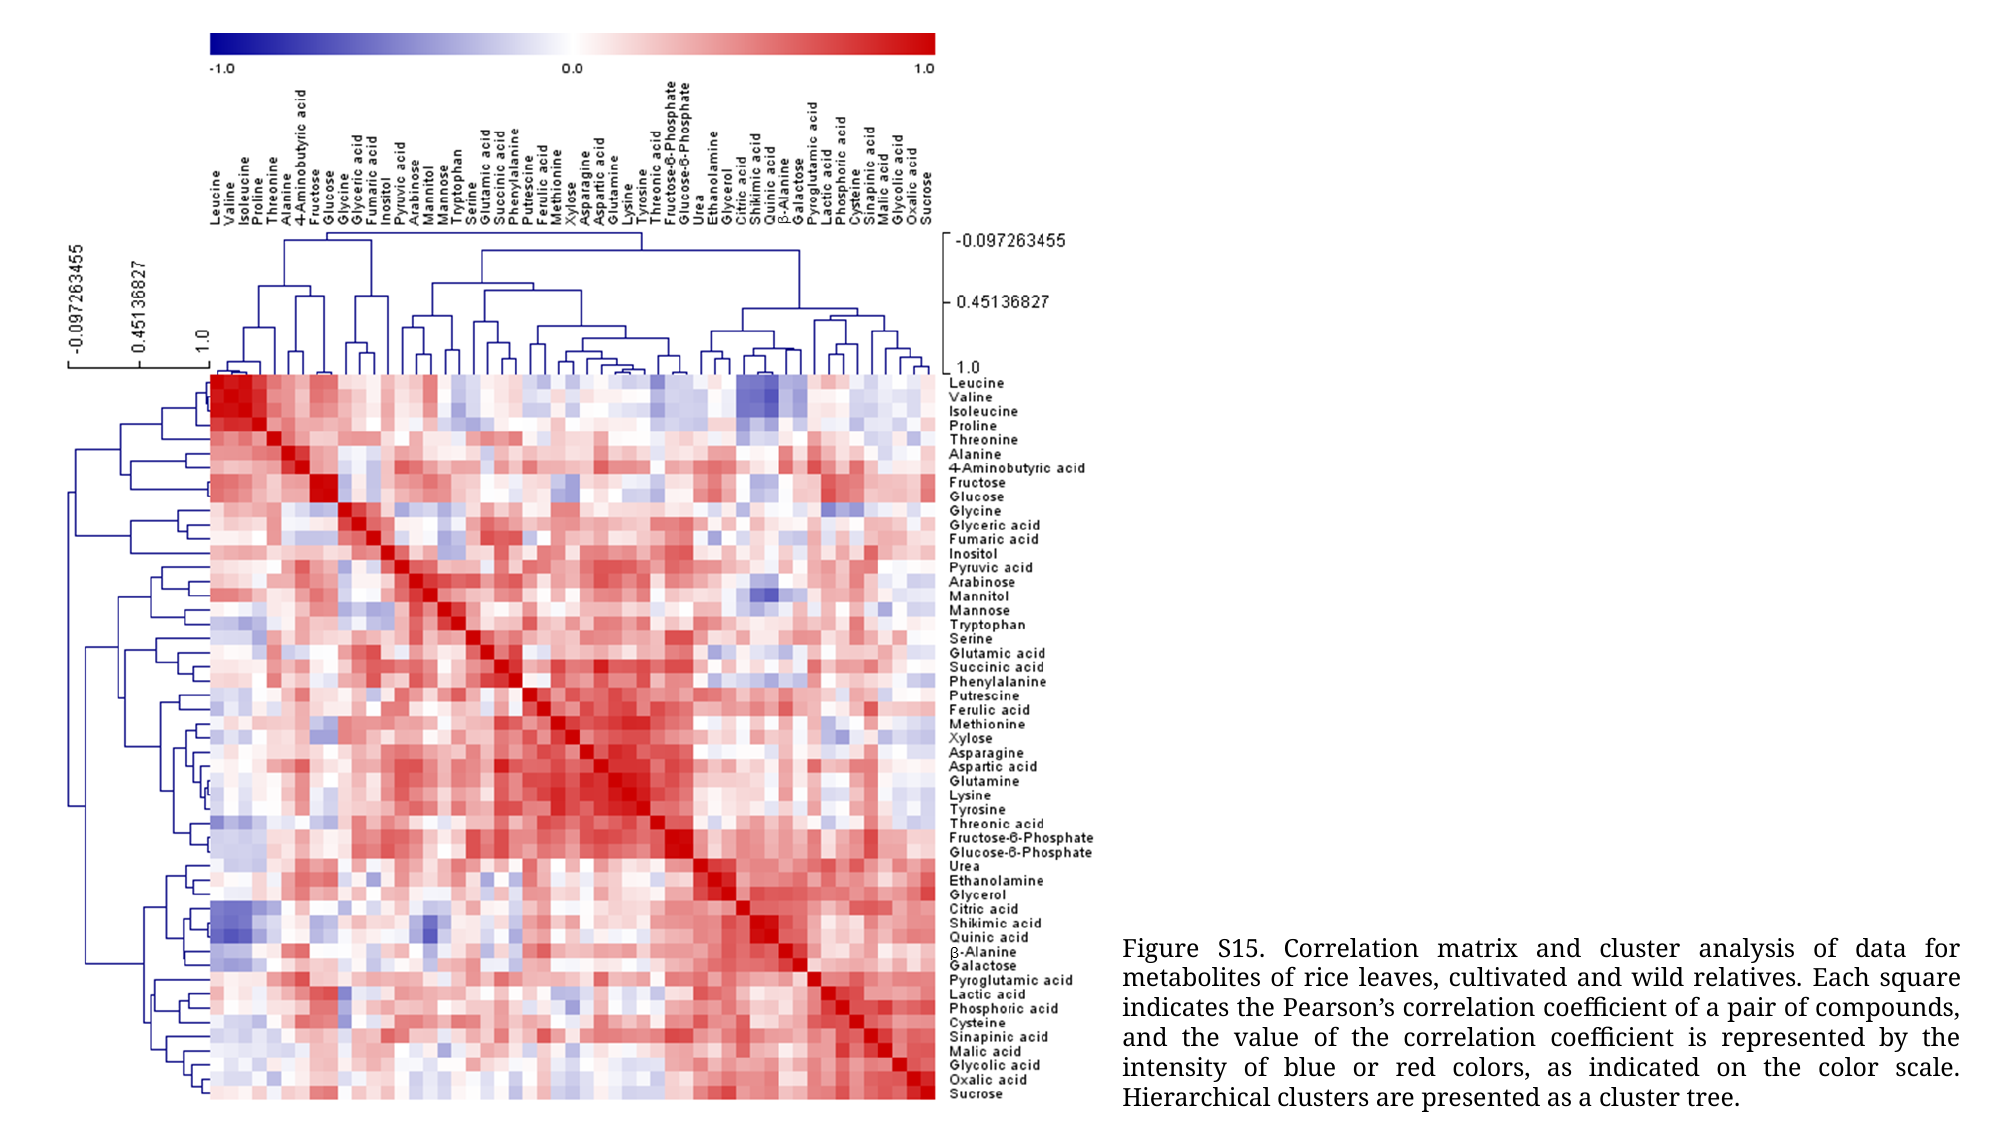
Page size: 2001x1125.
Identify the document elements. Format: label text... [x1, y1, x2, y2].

text_box Figure S15. Correlation matrix and cluster analysis of data for metabolites of rice leaves, cultivated and wild relatives. Each square indicates the Pearson’s correlation coefficient of a pair of compounds, and the value of the correlation coefficient is represented by the intensity of blue or red colors, as indicated on the color scale. Hierarchical clusters are presented as a cluster tree. [1108, 924, 1977, 1119]
picture [53, 33, 1108, 1125]
